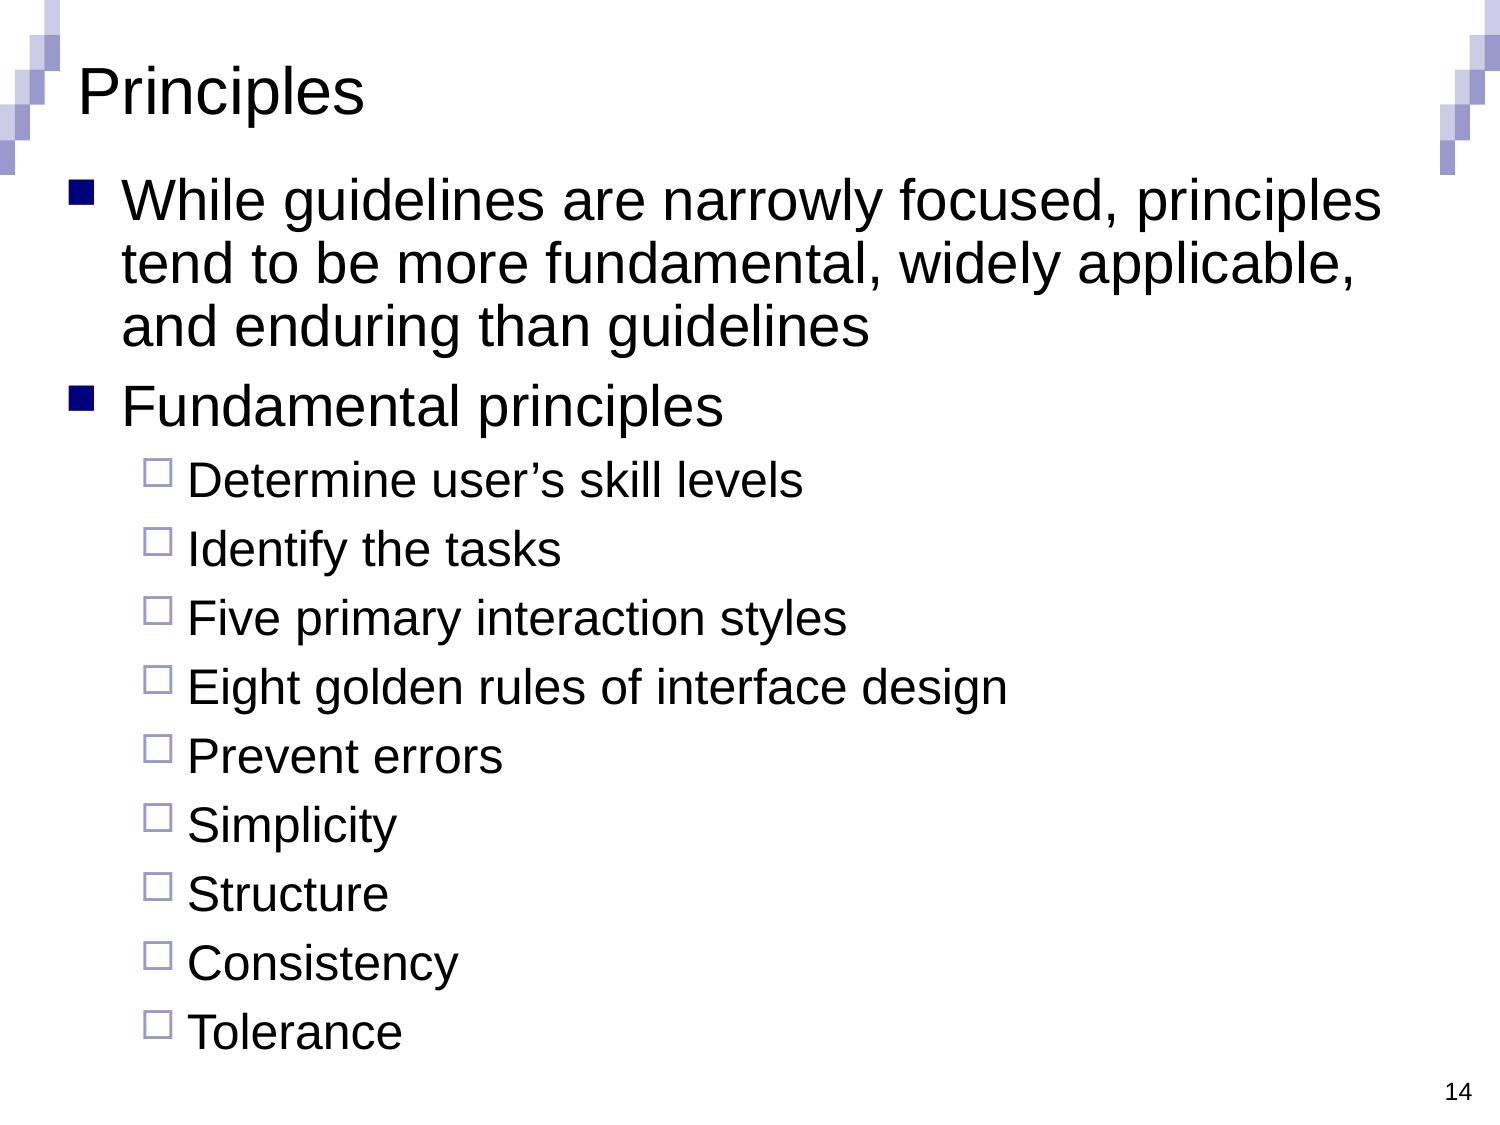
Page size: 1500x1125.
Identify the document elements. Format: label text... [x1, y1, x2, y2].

title Principles [62, 0, 1438, 176]
list While guidelines are narrowly focused, principles tend to be more fundamental, widely applicable, and enduring than guidelines Fundamental principles Determine user’s skill levels Identify the tasks Five primary interaction styles Eight golden rules of interface design Prevent errors Simplicity Structure Consistency Tolerance [49, 162, 1426, 1026]
slide_number 14 [1137, 1062, 1488, 1113]
